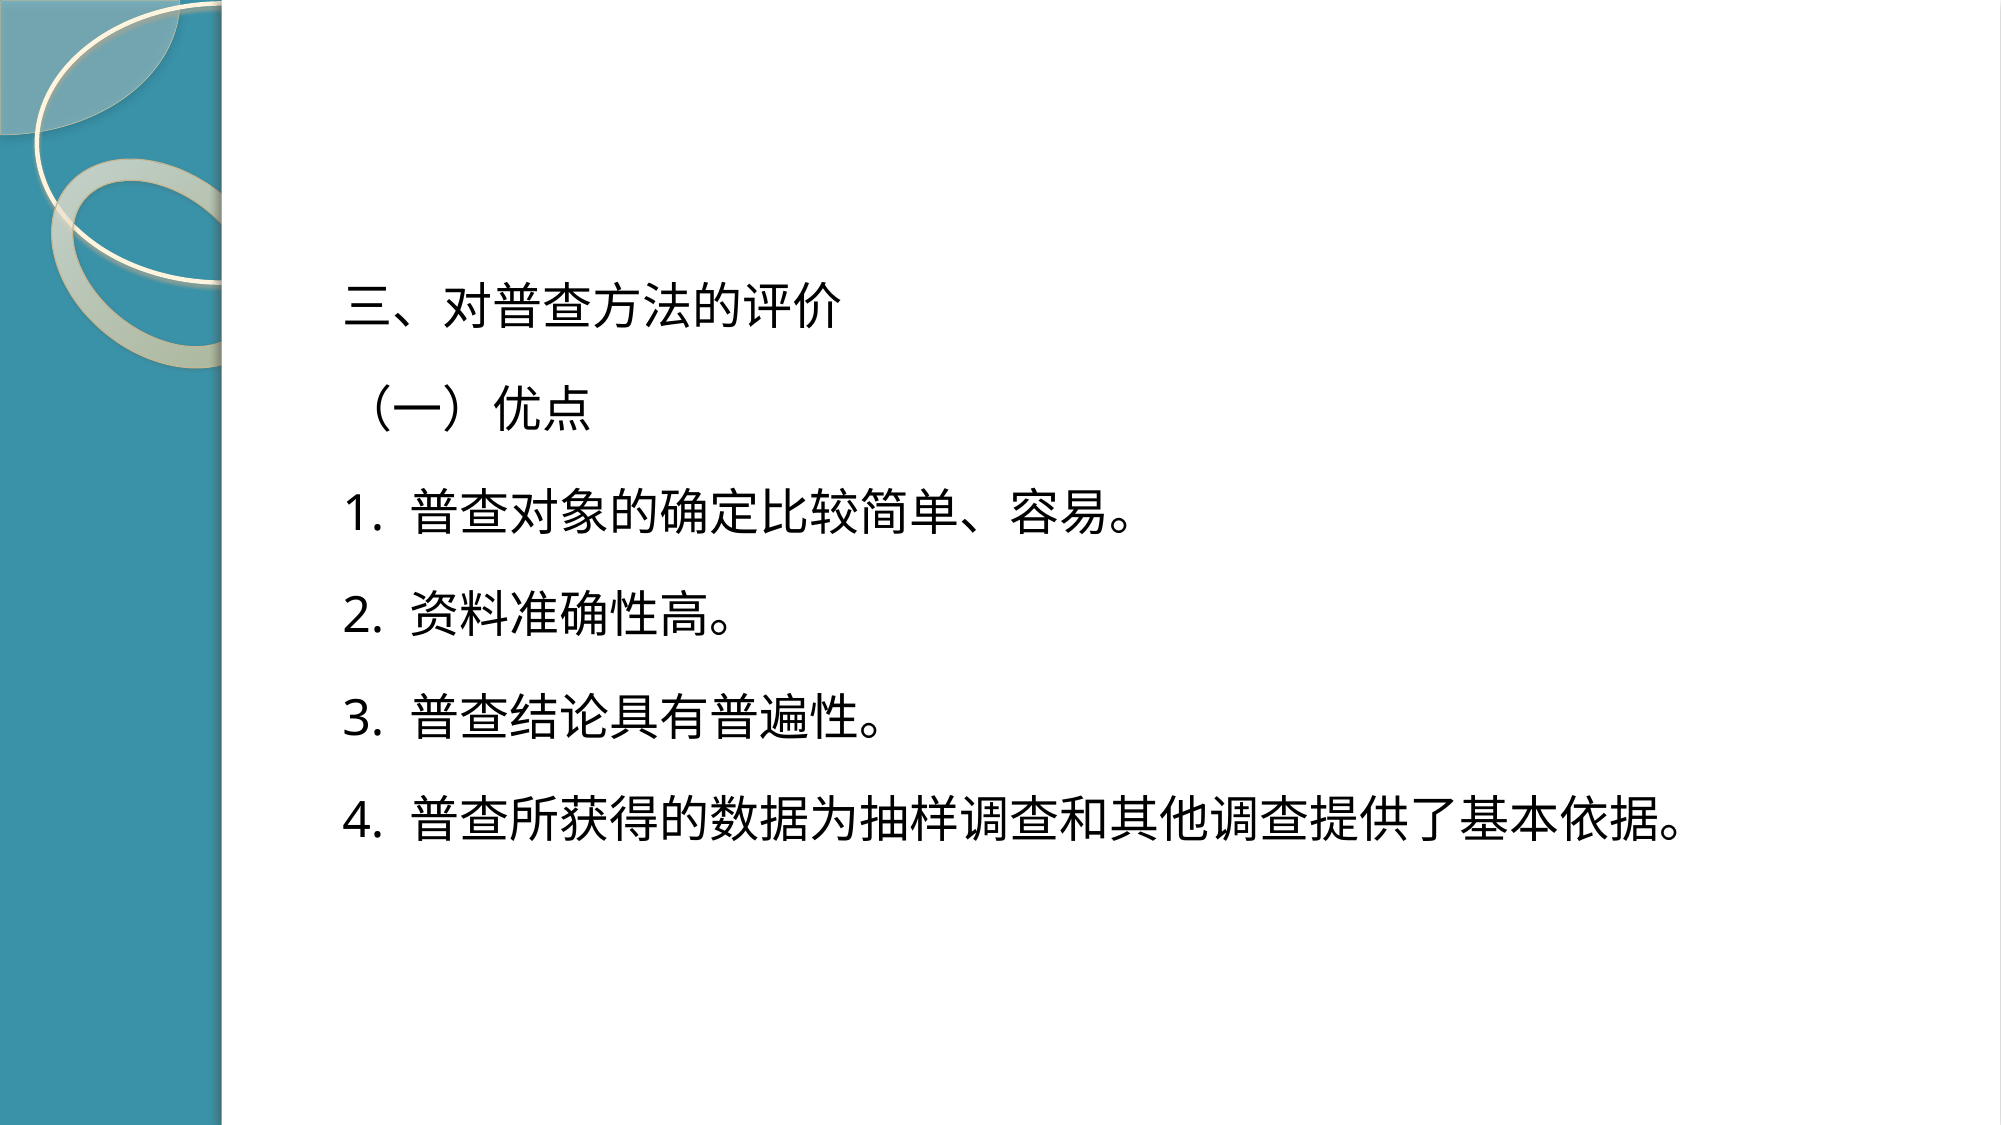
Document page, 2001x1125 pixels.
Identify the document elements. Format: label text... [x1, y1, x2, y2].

list 三、对普查方法的评价 （一）优点 1. 普查对象的确定比较简单、容易。 2. 资料准确性高。 3. 普查结论具有普遍性。 4. 普查所获得的数据为抽样调查和其他调查提供了基本依据。 [313, 237, 1954, 1025]
